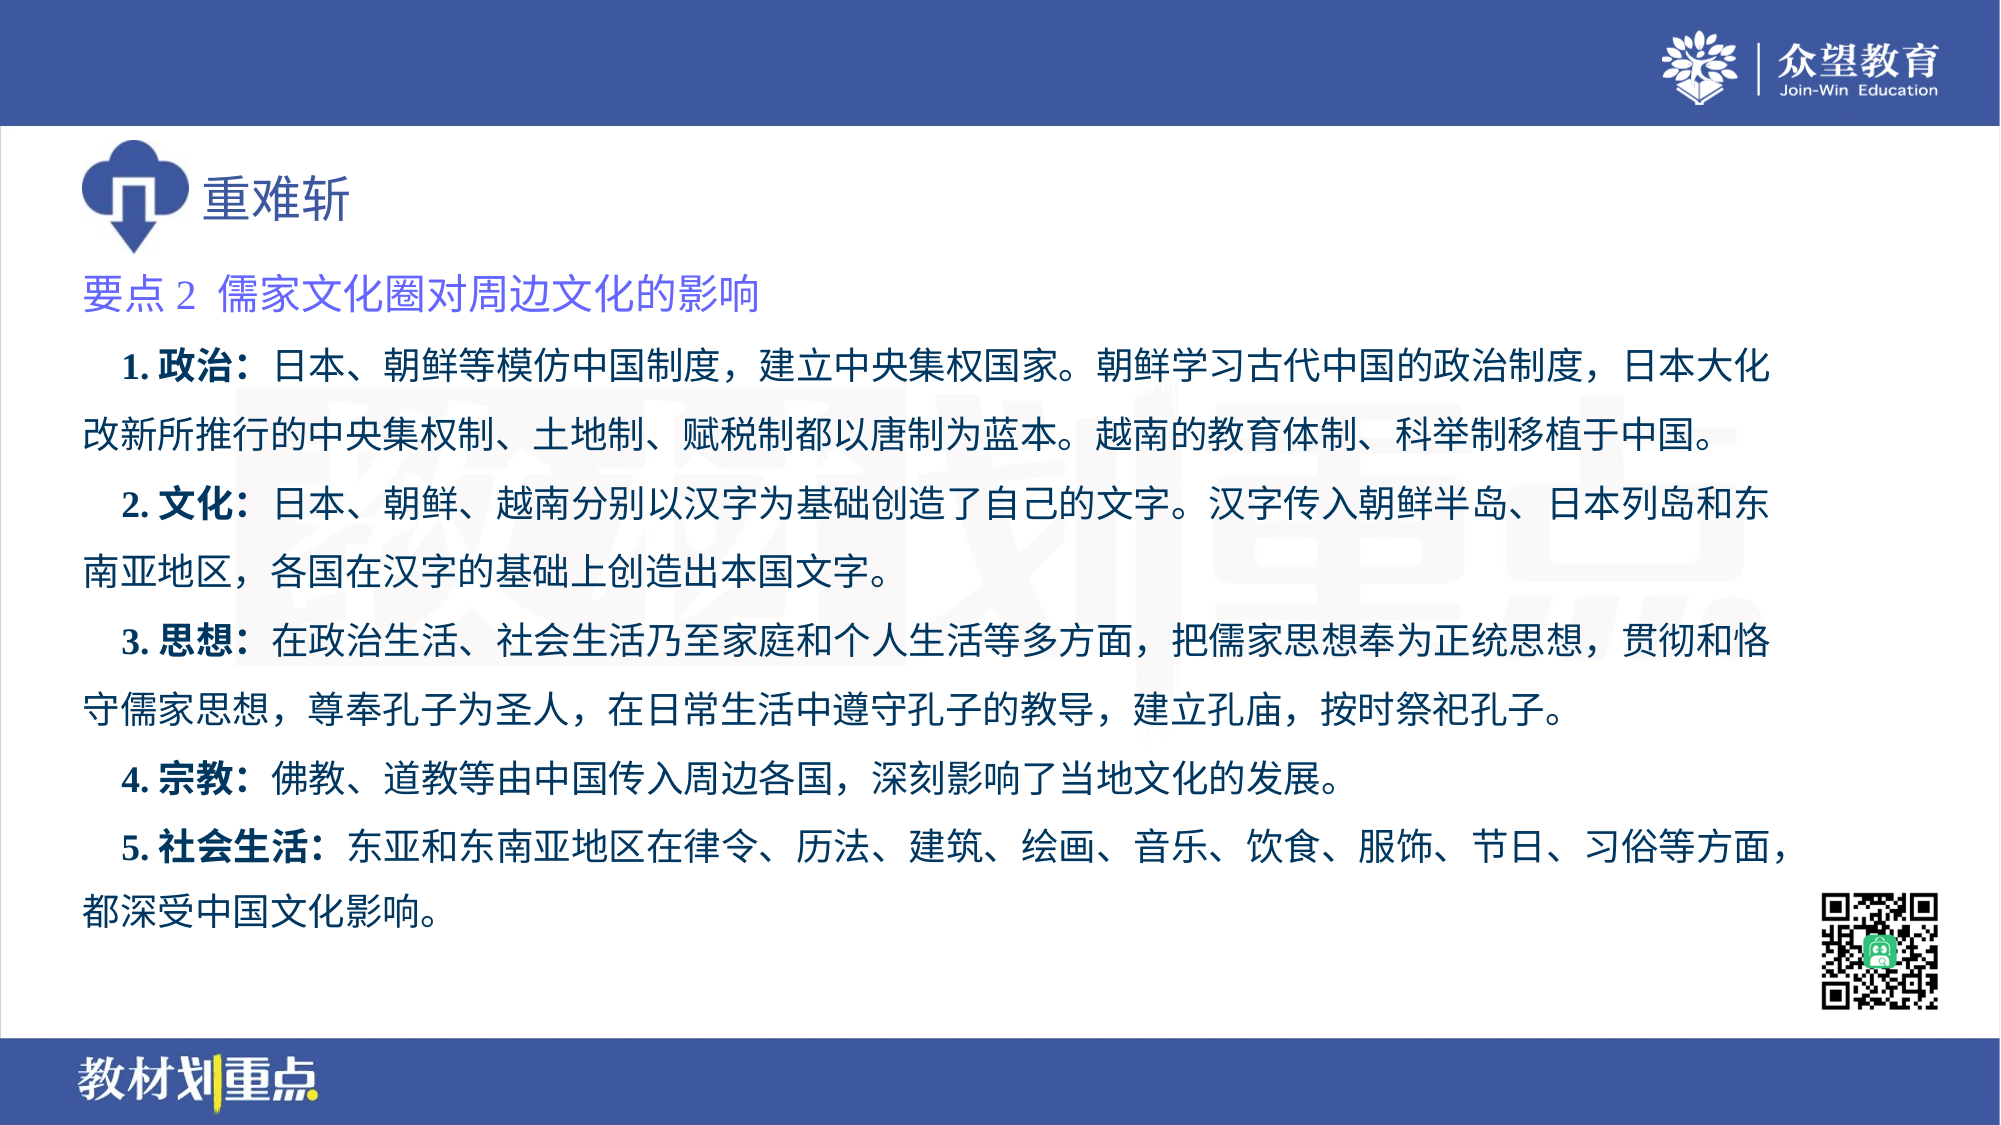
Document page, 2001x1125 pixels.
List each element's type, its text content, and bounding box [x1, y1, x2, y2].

text_box 1.政治：日本、朝鲜等模仿中国制度，建立中央集权国家。朝鲜学习古代中国的政治制度，日本大化 改新所推行的中央集权制、土地制、赋税制都以唐制为蓝本。越南的教育体制、科举制移植于中国。 2.文化：日本、朝鲜、越南分别以汉字为基础创造了自己的文字。汉字传入朝鲜半岛、日本列岛和东 南亚地区，各国在汉字的基础上创造出本国文字。 3.思想：在政治生活、社会生活乃至家庭和个人生活等多方面，把儒家思想奉为正统思想，贯彻和恪 守儒家思想，尊奉孔子为圣人，在日常生活中遵守孔子的教导，建立孔庙，按时祭祀孔子。 4.宗教：佛教、道教等由中国传入周边各国，深刻影响了当地文化的发展。 5.社会生活：东亚和东南亚地区在律令、历法、建筑、绘画、音乐、饮食、服饰、节日、习俗等方面， 都深受中国文化影响。 [82, 318, 1817, 927]
picture [0, 0, 2000, 1125]
text_box 要点2 儒家文化圈对周边文化的影响 [82, 247, 1817, 318]
